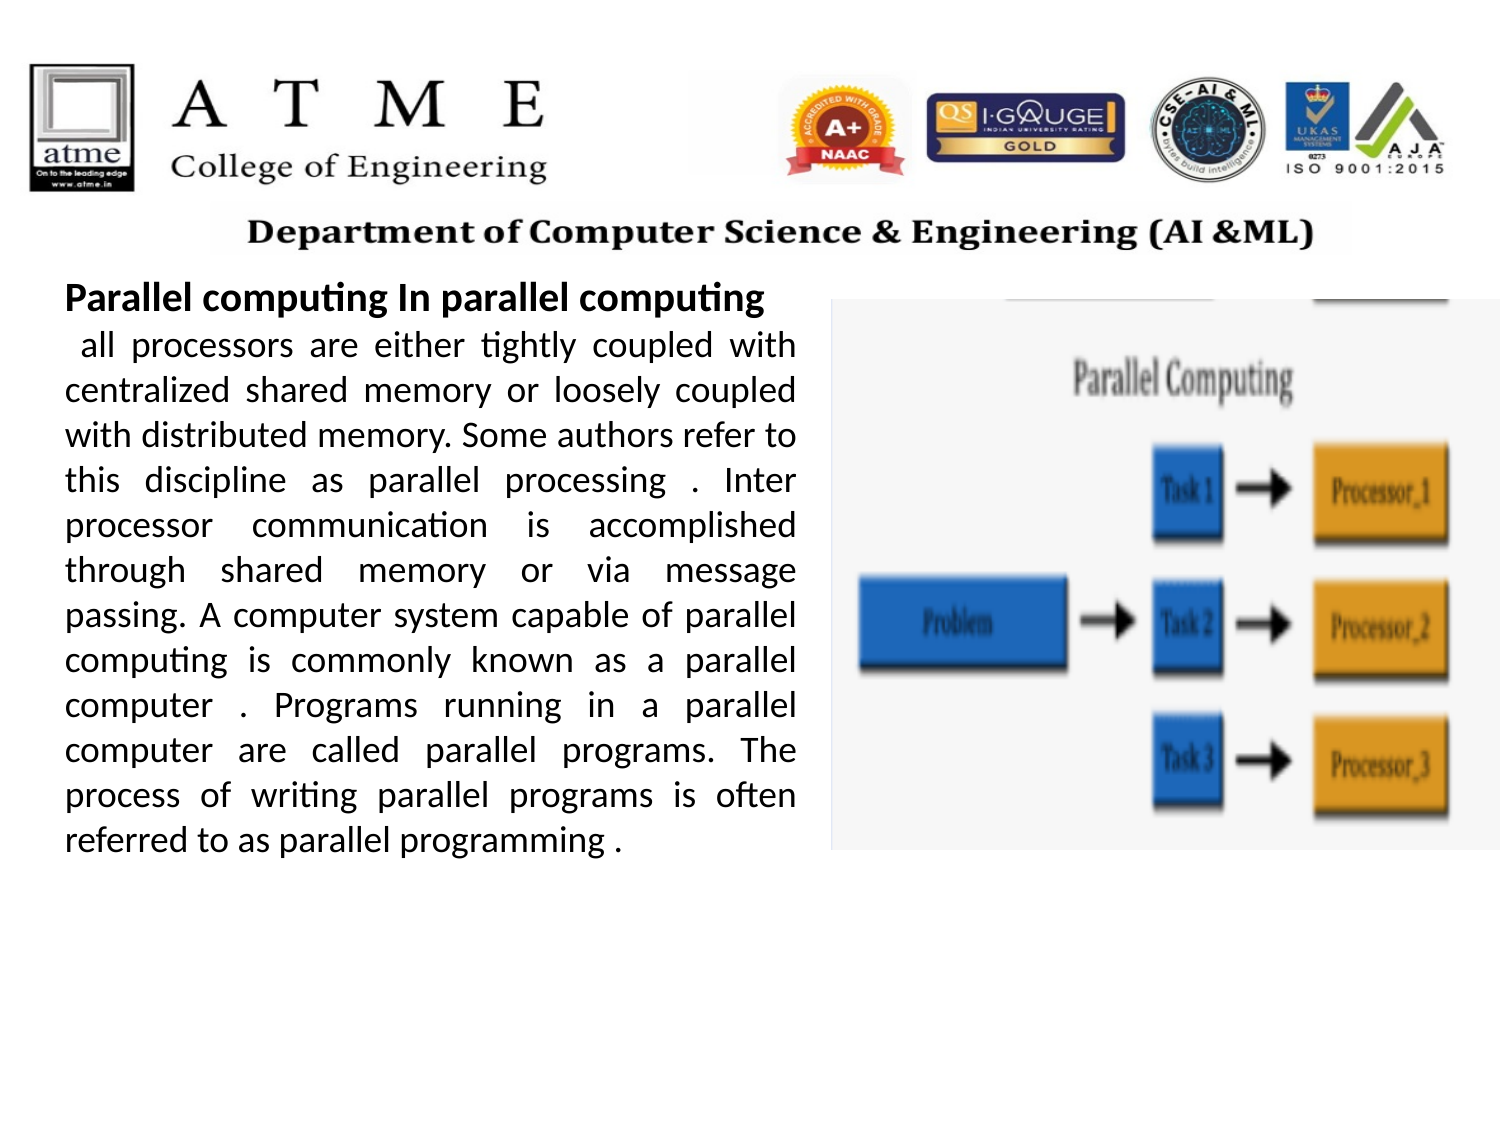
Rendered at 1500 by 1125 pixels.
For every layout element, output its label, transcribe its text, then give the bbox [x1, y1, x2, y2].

text_box Parallel computing In parallel computing all processors are either tightly coupled with centralized shared memory or loosely coupled with distributed memory. Some authors refer to this discipline as parallel processing . Inter processor communication is accomplished through shared memory or via message passing. A computer system capable of parallel computing is commonly known as a parallel computer . Programs running in a parallel computer are called parallel programs. The process of writing parallel programs is often referred to as parallel programming . [49, 281, 813, 868]
picture [830, 299, 1500, 851]
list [0, 37, 1463, 273]
